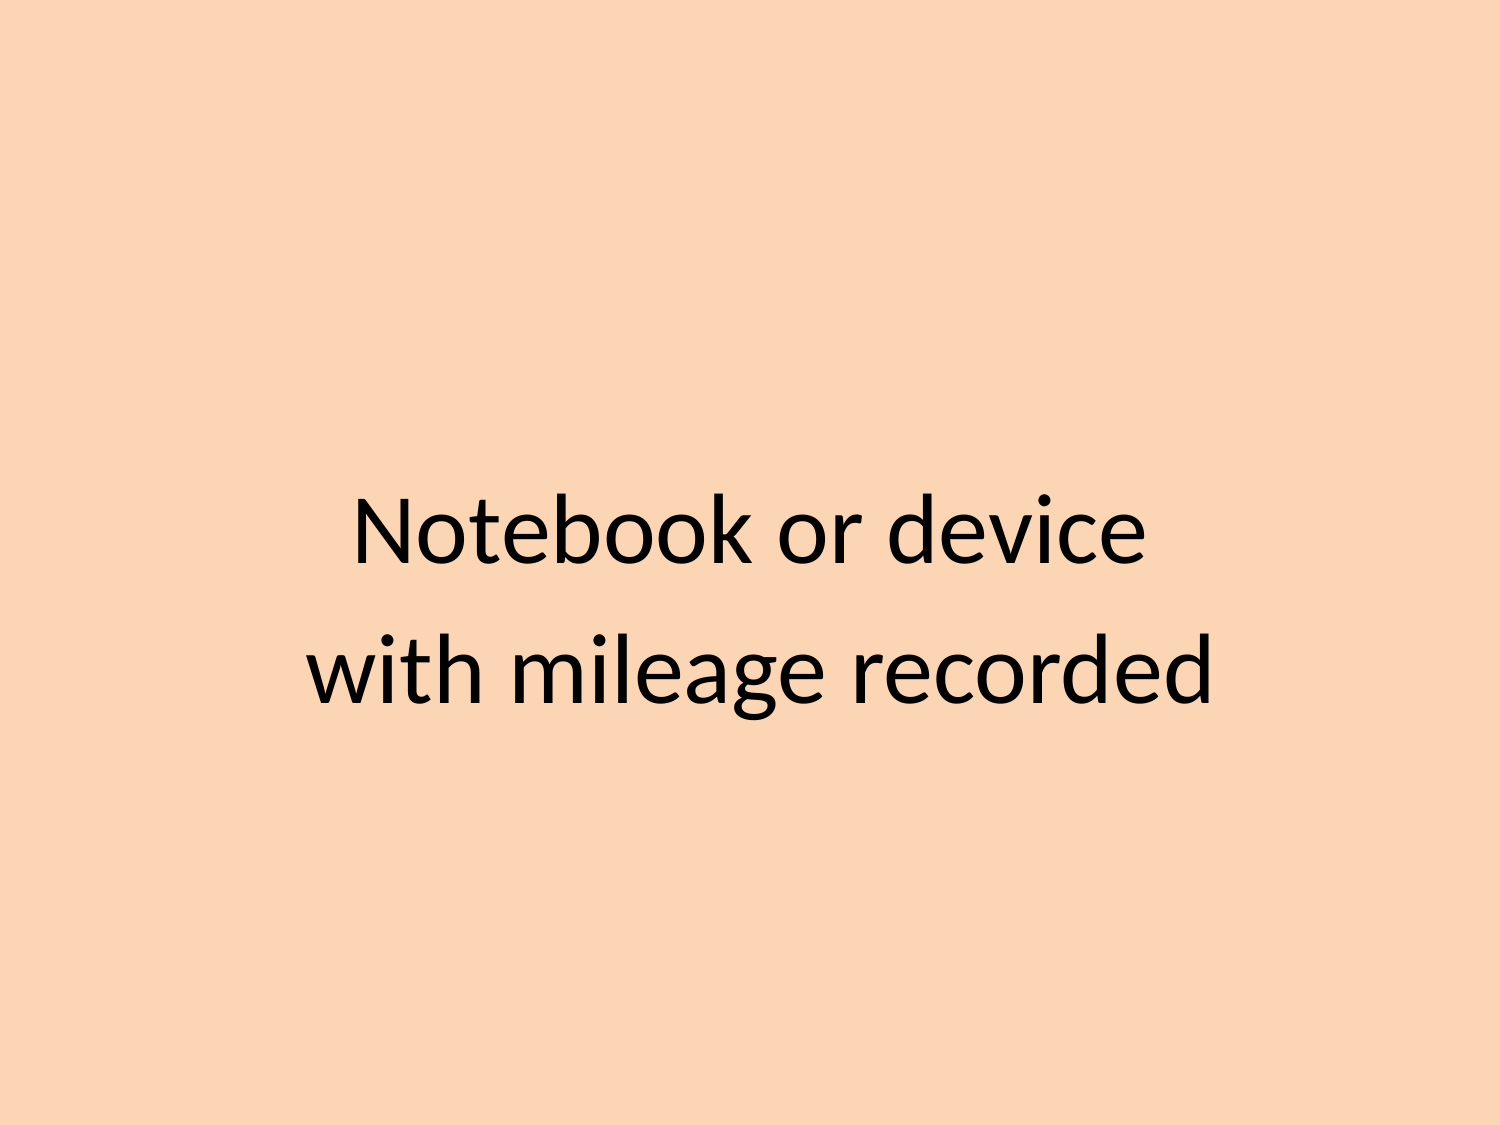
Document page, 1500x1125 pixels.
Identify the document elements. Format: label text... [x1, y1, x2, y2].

list Notebook or device with mileage recorded [75, 262, 1425, 1005]
